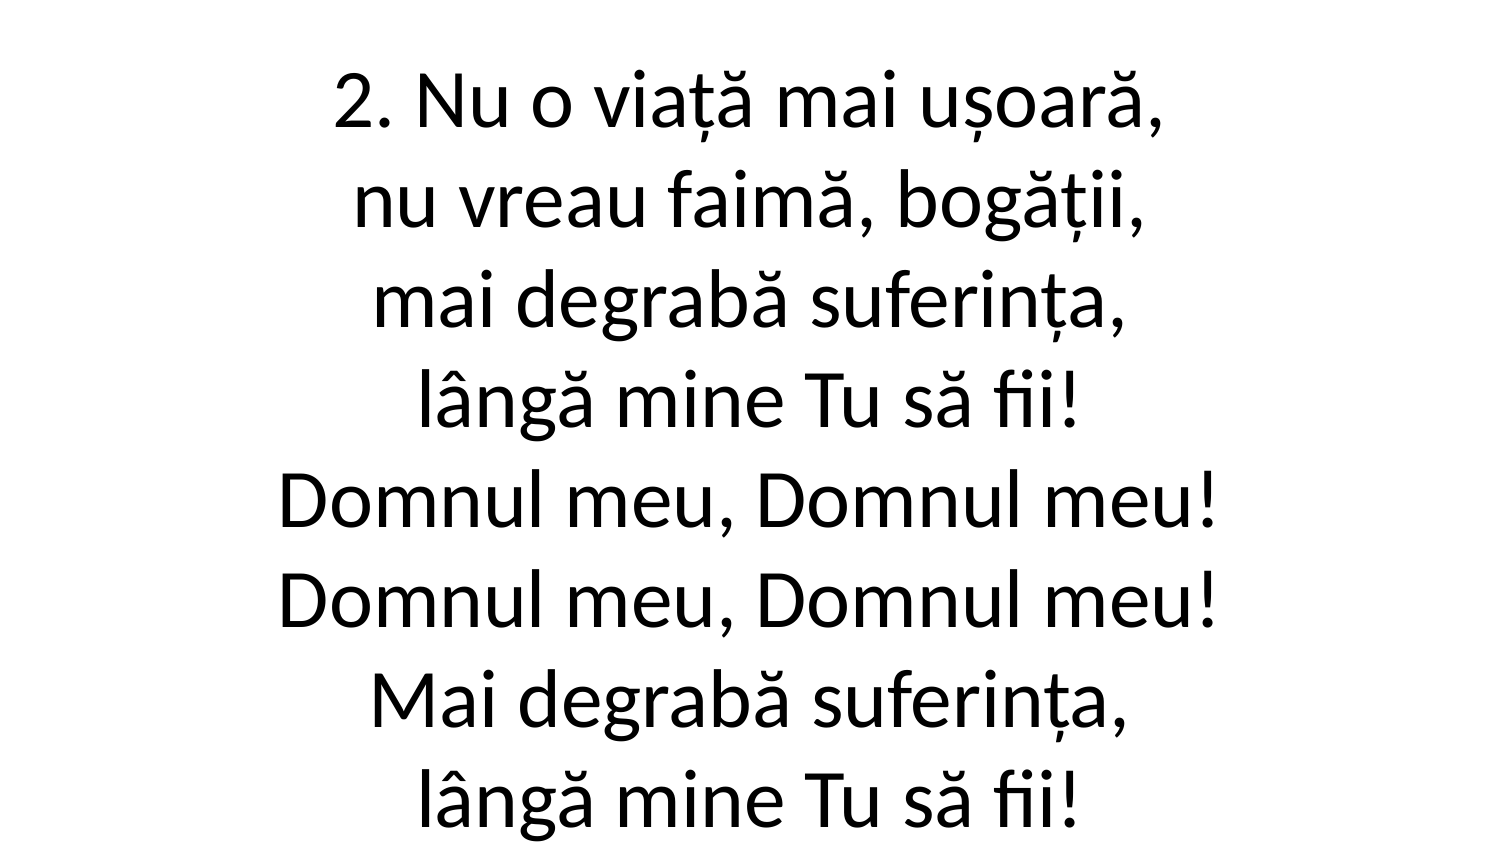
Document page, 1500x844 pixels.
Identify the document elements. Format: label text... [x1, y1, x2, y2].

text_box 2. Nu o viață mai ușoară, nu vreau faimă, bogății, mai degrabă suferința, lângă mine Tu să fii! Domnul meu, Domnul meu! Domnul meu, Domnul meu! Mai degrabă suferința, lângă mine Tu să fii! [263, 0, 1237, 844]
